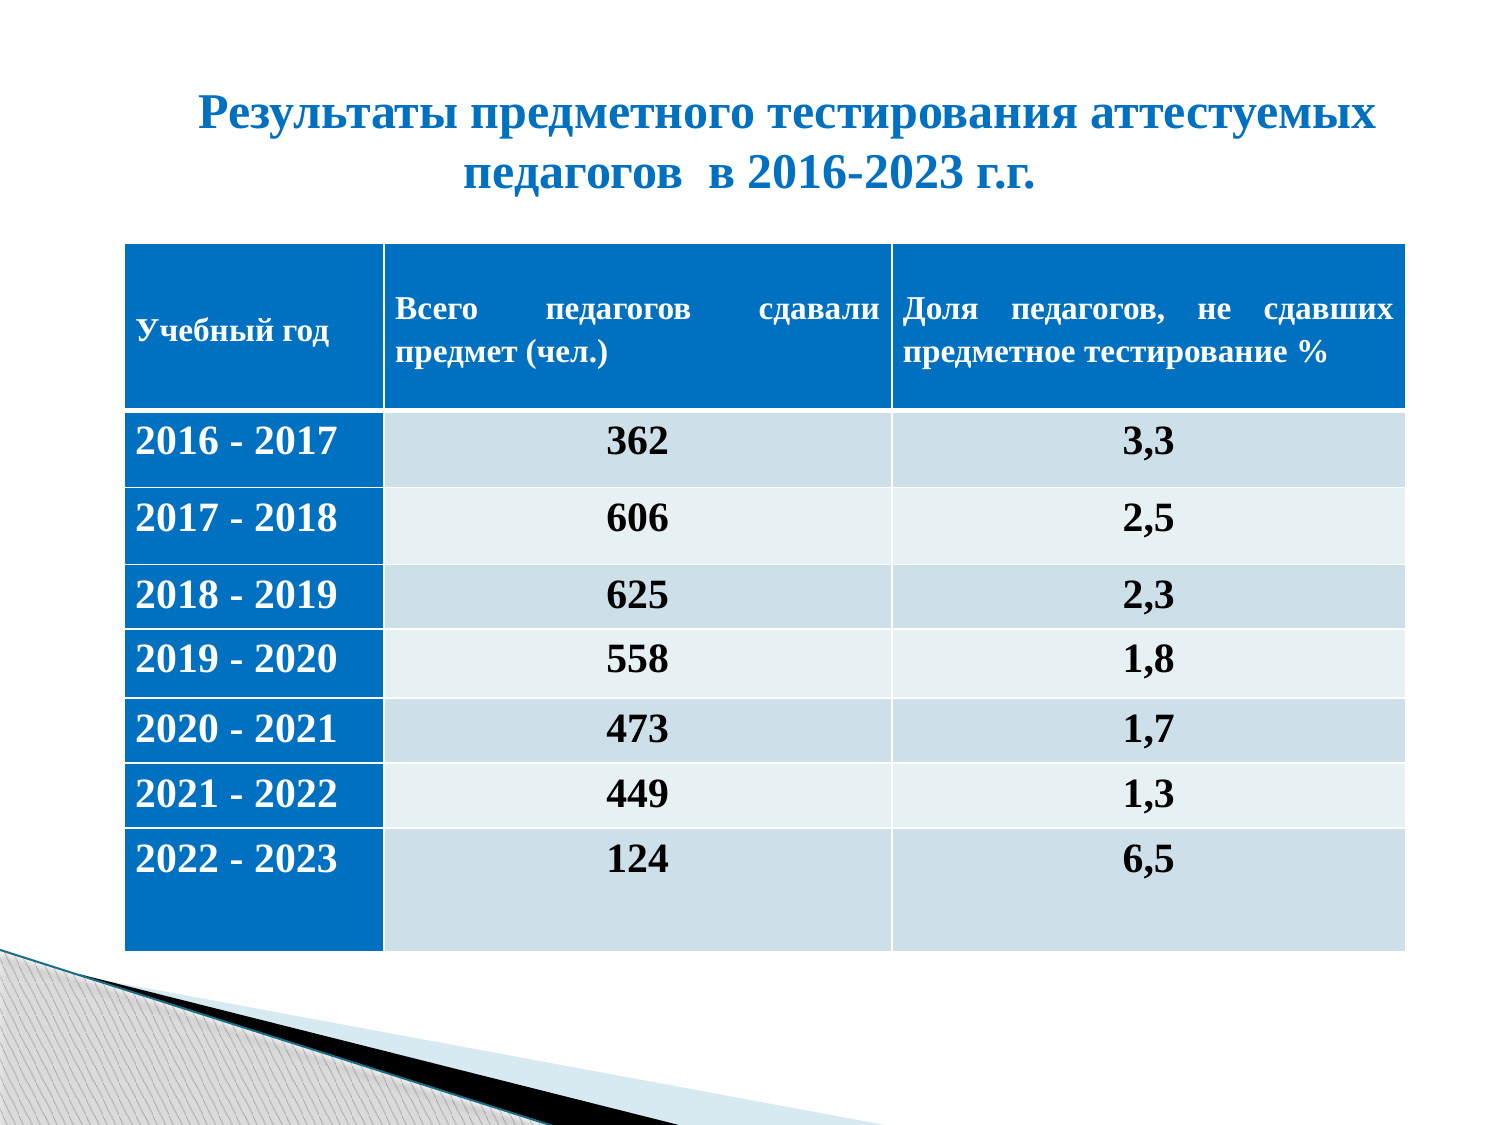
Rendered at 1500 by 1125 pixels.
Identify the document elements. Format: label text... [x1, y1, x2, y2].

table_cell 1,8 [893, 630, 1405, 697]
table_cell 473 [385, 699, 891, 762]
table_cell 449 [385, 764, 891, 827]
table_cell 625 [385, 565, 891, 628]
table_cell 2021 - 2022 [125, 764, 383, 827]
table_cell 2016 - 2017 [125, 413, 383, 487]
table_cell 3,3 [893, 413, 1405, 487]
table_cell 2022 - 2023 [125, 829, 383, 951]
table_cell 362 [385, 413, 891, 487]
table_cell 606 [385, 488, 891, 564]
title Результаты предметного тестирования аттестуемых педагогов в 2016-2023 г.г. [75, 45, 1425, 233]
table_cell 1,3 [893, 764, 1405, 827]
table_cell 2,5 [893, 488, 1405, 564]
table_cell 1,7 [893, 699, 1405, 762]
table_cell 2019 - 2020 [125, 630, 383, 697]
table_cell 6,5 [893, 829, 1405, 951]
table_header Доля педагогов, не сдавших предметное тестирование % [893, 244, 1405, 408]
table_cell 2017 - 2018 [125, 488, 383, 564]
table_cell 2018 - 2019 [125, 565, 383, 628]
table_header Всего педагогов сдавали предмет (чел.) [385, 244, 891, 408]
table_cell 2,3 [893, 565, 1405, 628]
table_cell 124 [385, 829, 891, 951]
table_header Учебный год [125, 244, 383, 408]
table_cell 2020 - 2021 [125, 699, 383, 762]
table_cell 558 [385, 630, 891, 697]
